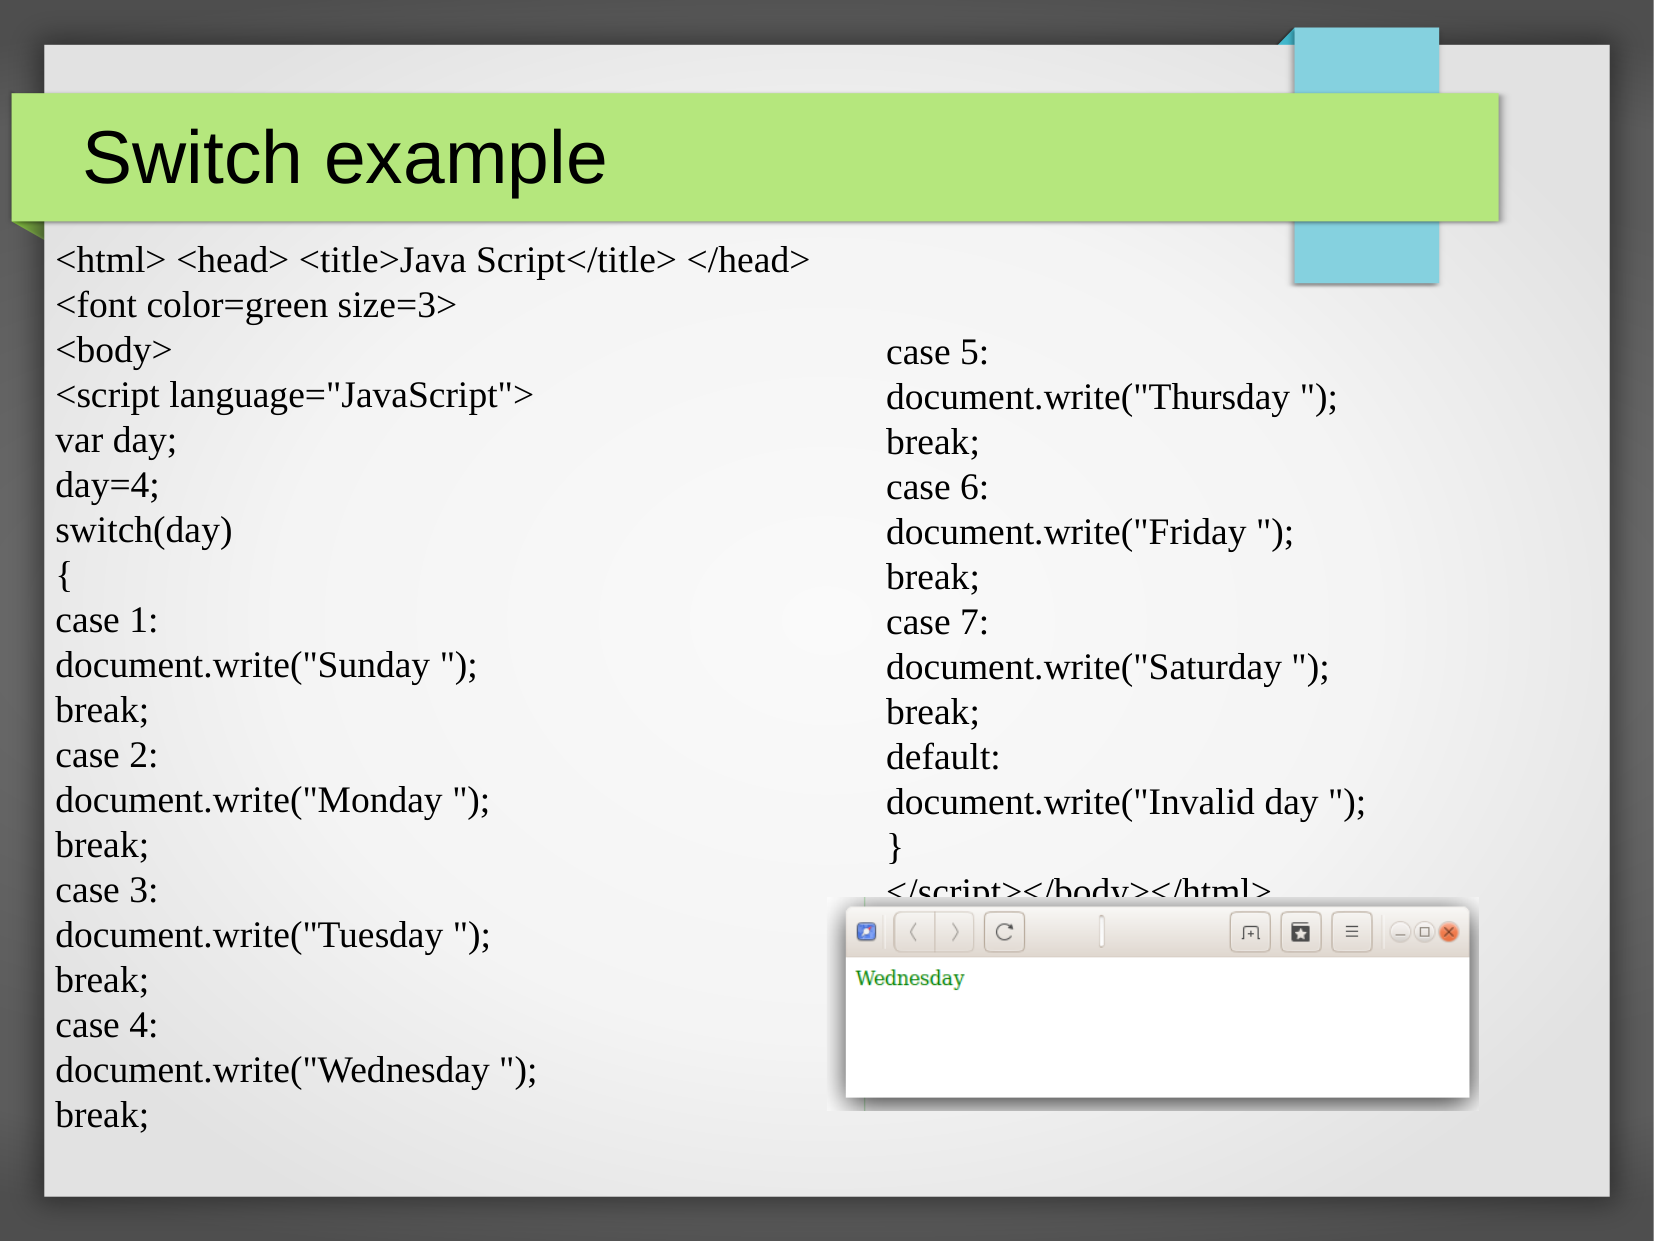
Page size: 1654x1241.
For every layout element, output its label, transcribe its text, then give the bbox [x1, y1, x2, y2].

text_box Switch example [82, 108, 1264, 199]
text_box <html> <head> <title>Java Script</title> </head> <font color=green size=3> <body> <script language="JavaScript"> var day; day=4; switch(day) { case 1: document.write("Sunday "); break; case 2: document.write("Monday "); break; case 3: document.write("Tuesday "); break; case 4: document.write("Wednesday "); break; [40, 227, 827, 1232]
text_box case 5: document.write("Thursday "); break; case 6: document.write("Friday "); break; case 7: document.write("Saturday "); break; default: document.write("Invalid day "); } </script></body></html> [871, 319, 1382, 896]
picture [0, 0, 1654, 1241]
